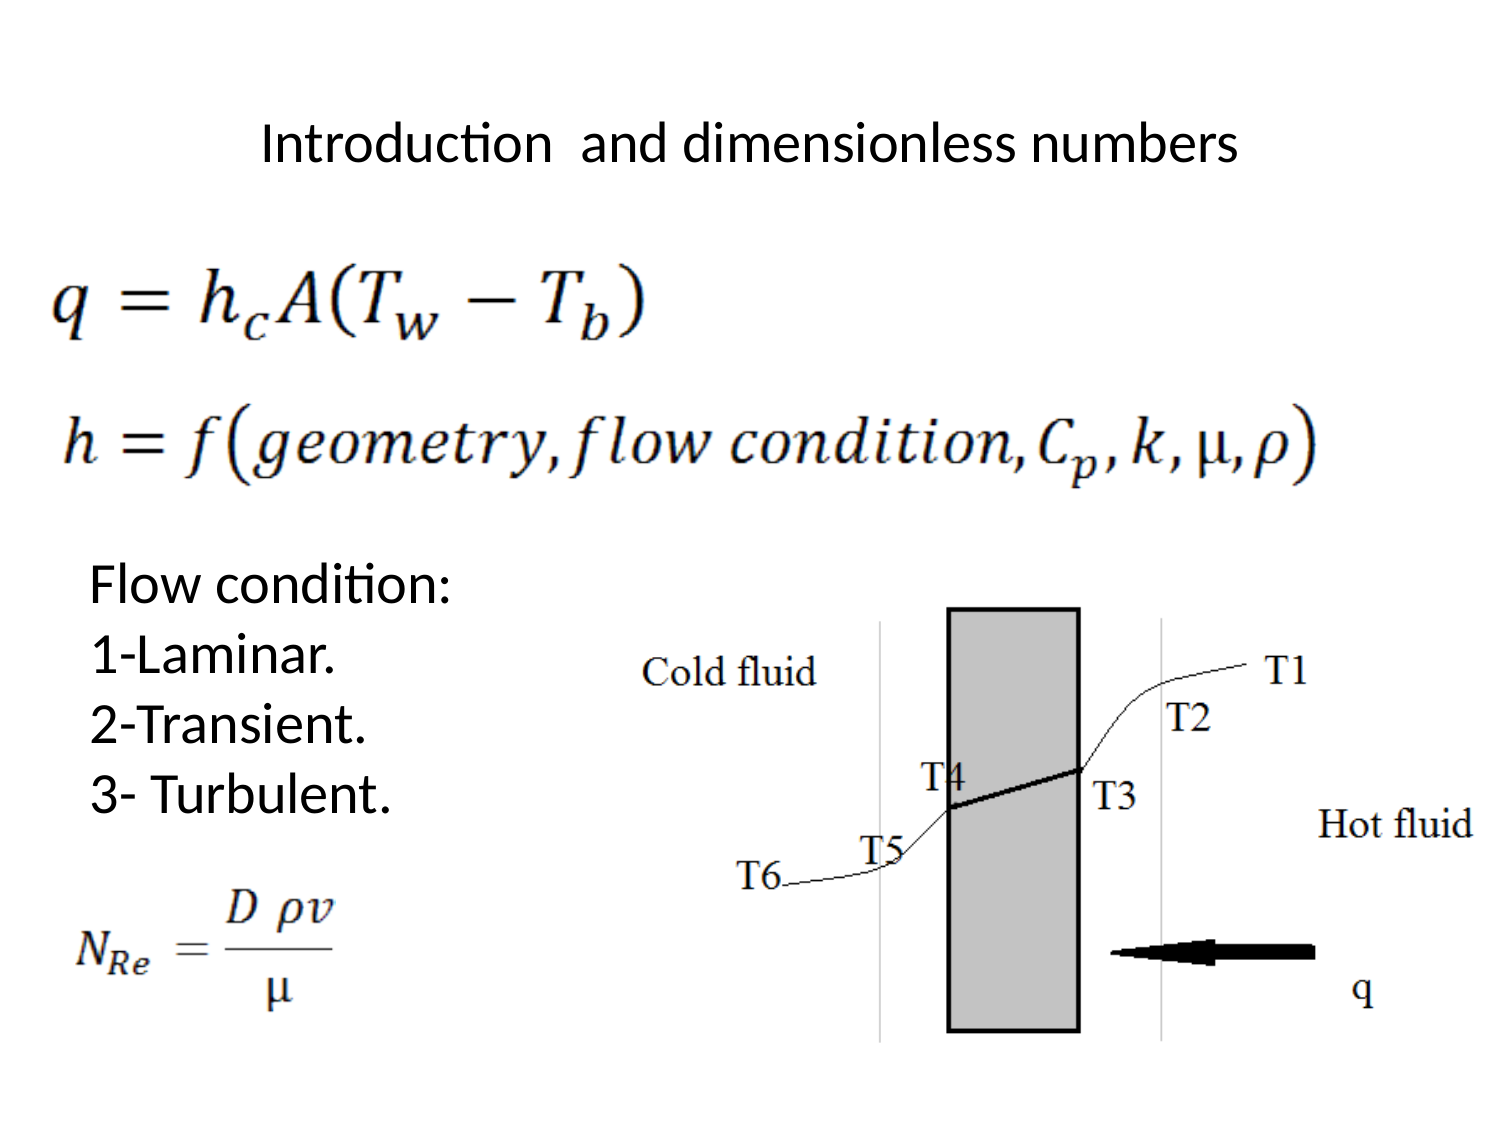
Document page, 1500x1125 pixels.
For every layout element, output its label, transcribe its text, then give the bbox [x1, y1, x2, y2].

picture [62, 399, 1322, 502]
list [633, 562, 1500, 1079]
title Introduction and dimensionless numbers [75, 45, 1425, 233]
text_box Flow condition: 1-Laminar. 2-Transient. 3- Turbulent. [75, 537, 475, 833]
picture [74, 887, 336, 1026]
picture [49, 249, 651, 356]
